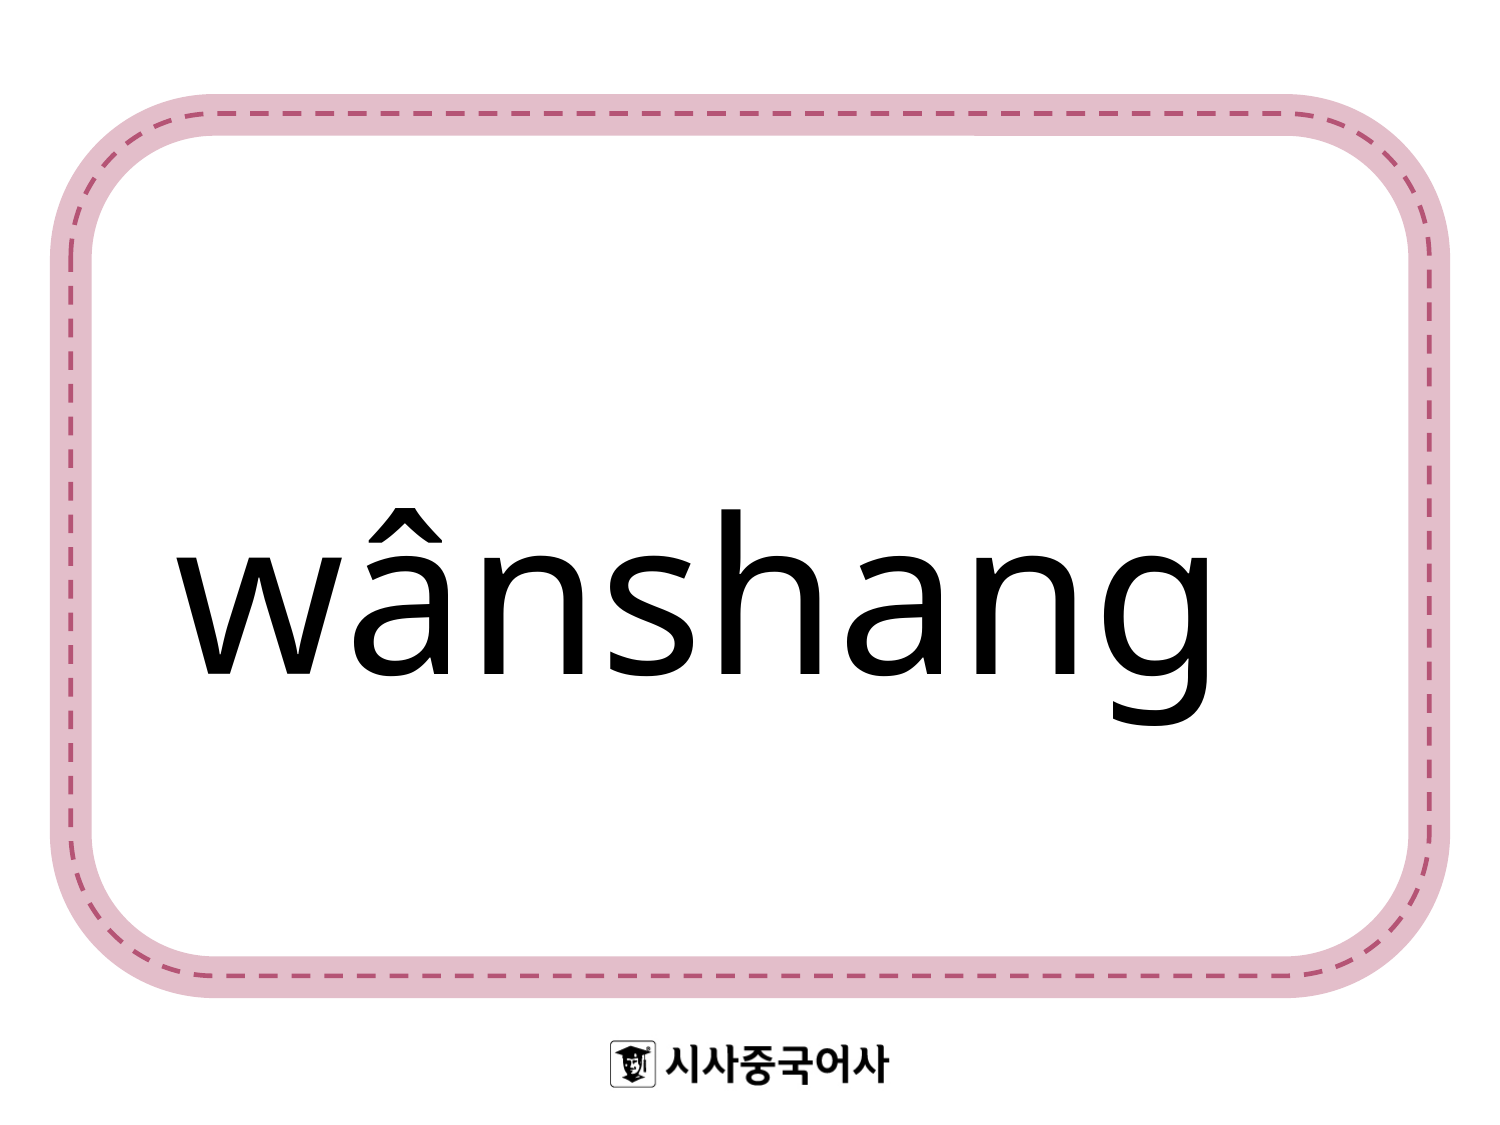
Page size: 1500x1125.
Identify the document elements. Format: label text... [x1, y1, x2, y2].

text_box wânshang [145, 189, 1354, 853]
picture [602, 1034, 898, 1094]
